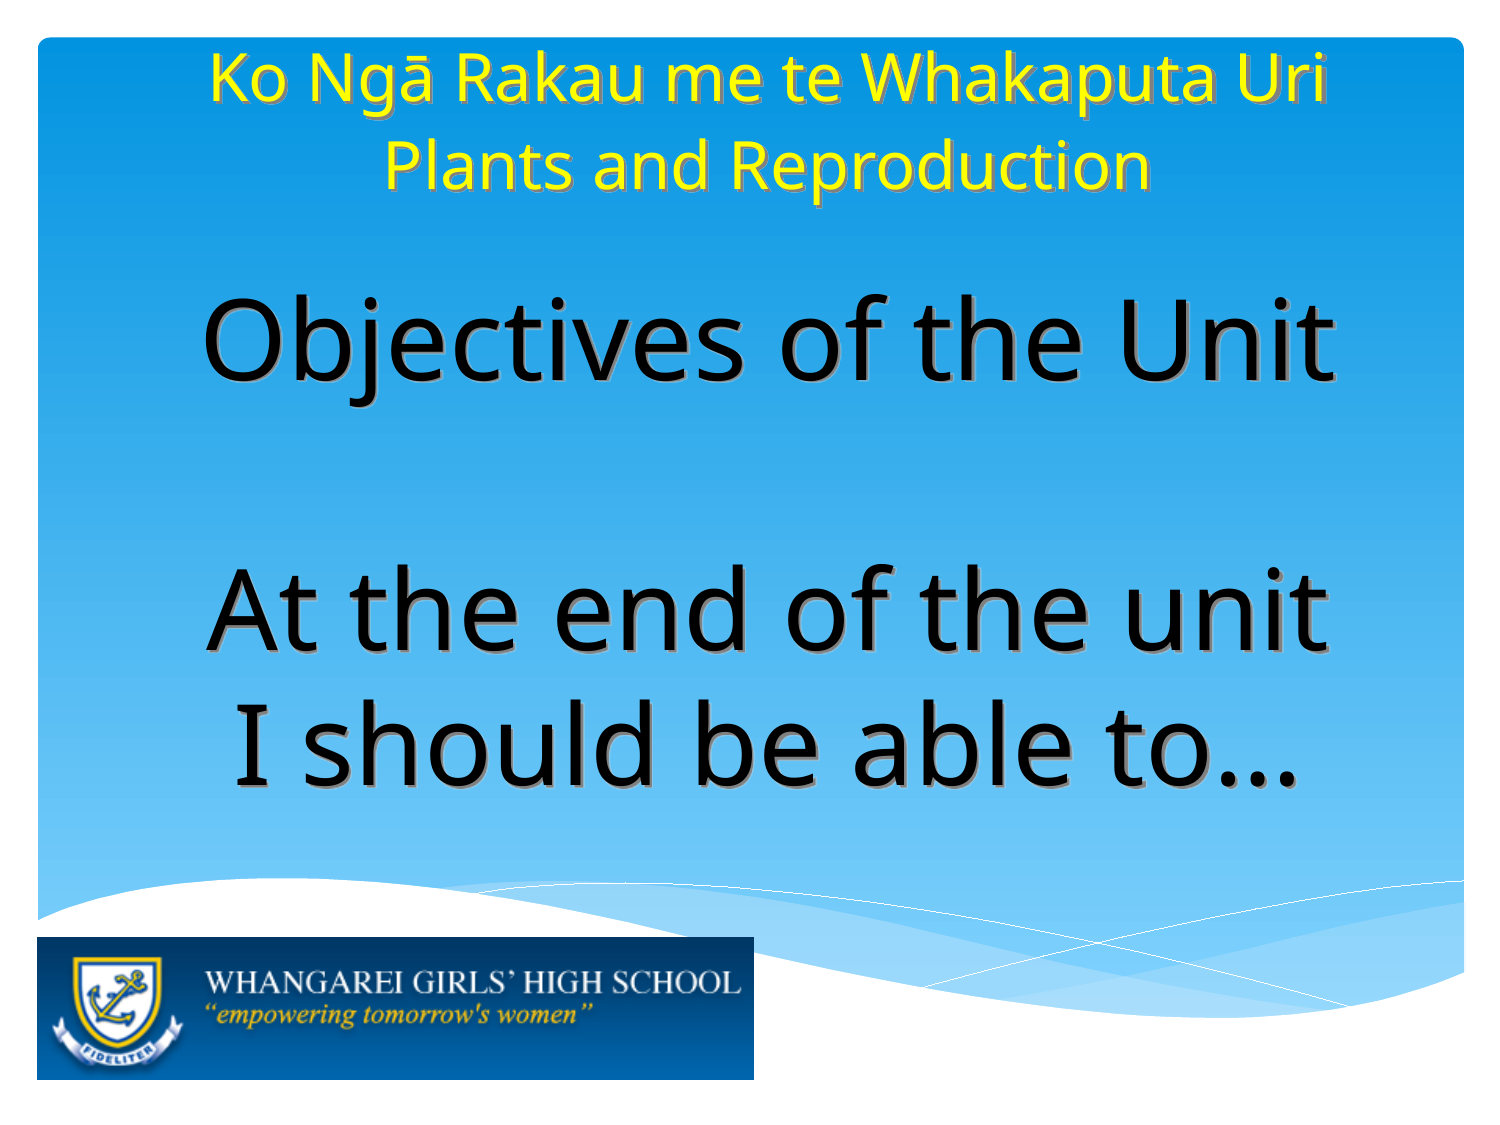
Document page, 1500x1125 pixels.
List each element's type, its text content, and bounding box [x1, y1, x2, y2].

text_box Ko Ngā Rakau me te Whakaputa Uri [162, 24, 1375, 112]
text_box Plants and Reproduction [162, 112, 1375, 213]
text_box Objectives of the Unit At the end of the unit I should be able to… [162, 213, 1375, 913]
picture [37, 937, 754, 1080]
